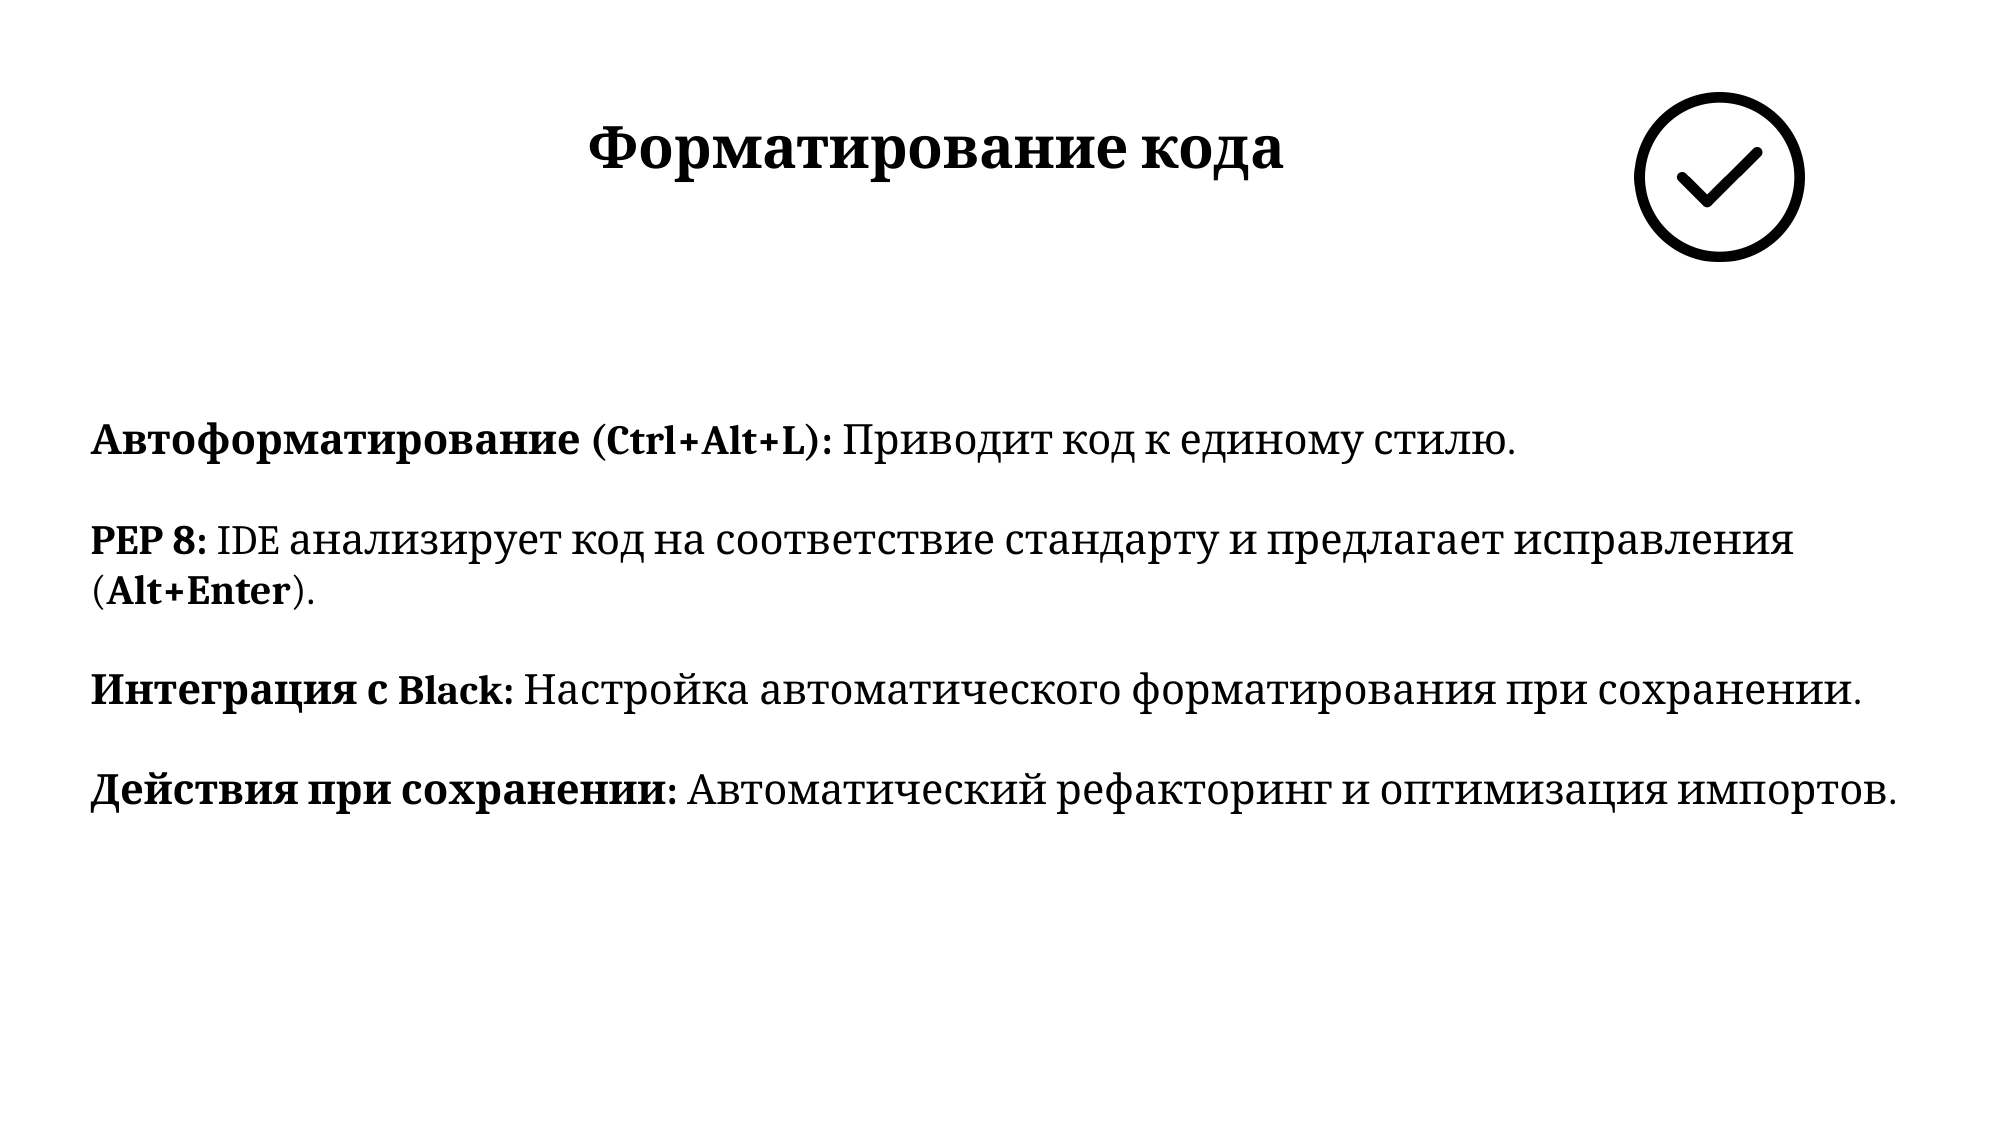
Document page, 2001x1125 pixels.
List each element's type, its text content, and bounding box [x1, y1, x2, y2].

picture [1634, 91, 1805, 263]
title Форматирование кода [573, 92, 1427, 207]
text_box Автоформатирование (Ctrl+Alt+L): Приводит код к единому стилю. PEP 8: IDE анализирует код на соответствие стандарту и предлагает исправления (Alt+Enter). Интеграция с Black: Настройка автоматического форматирования при сохранении. Действия при сохранении: Автоматический рефакторинг и оптимизация импортов. [75, 405, 1925, 821]
